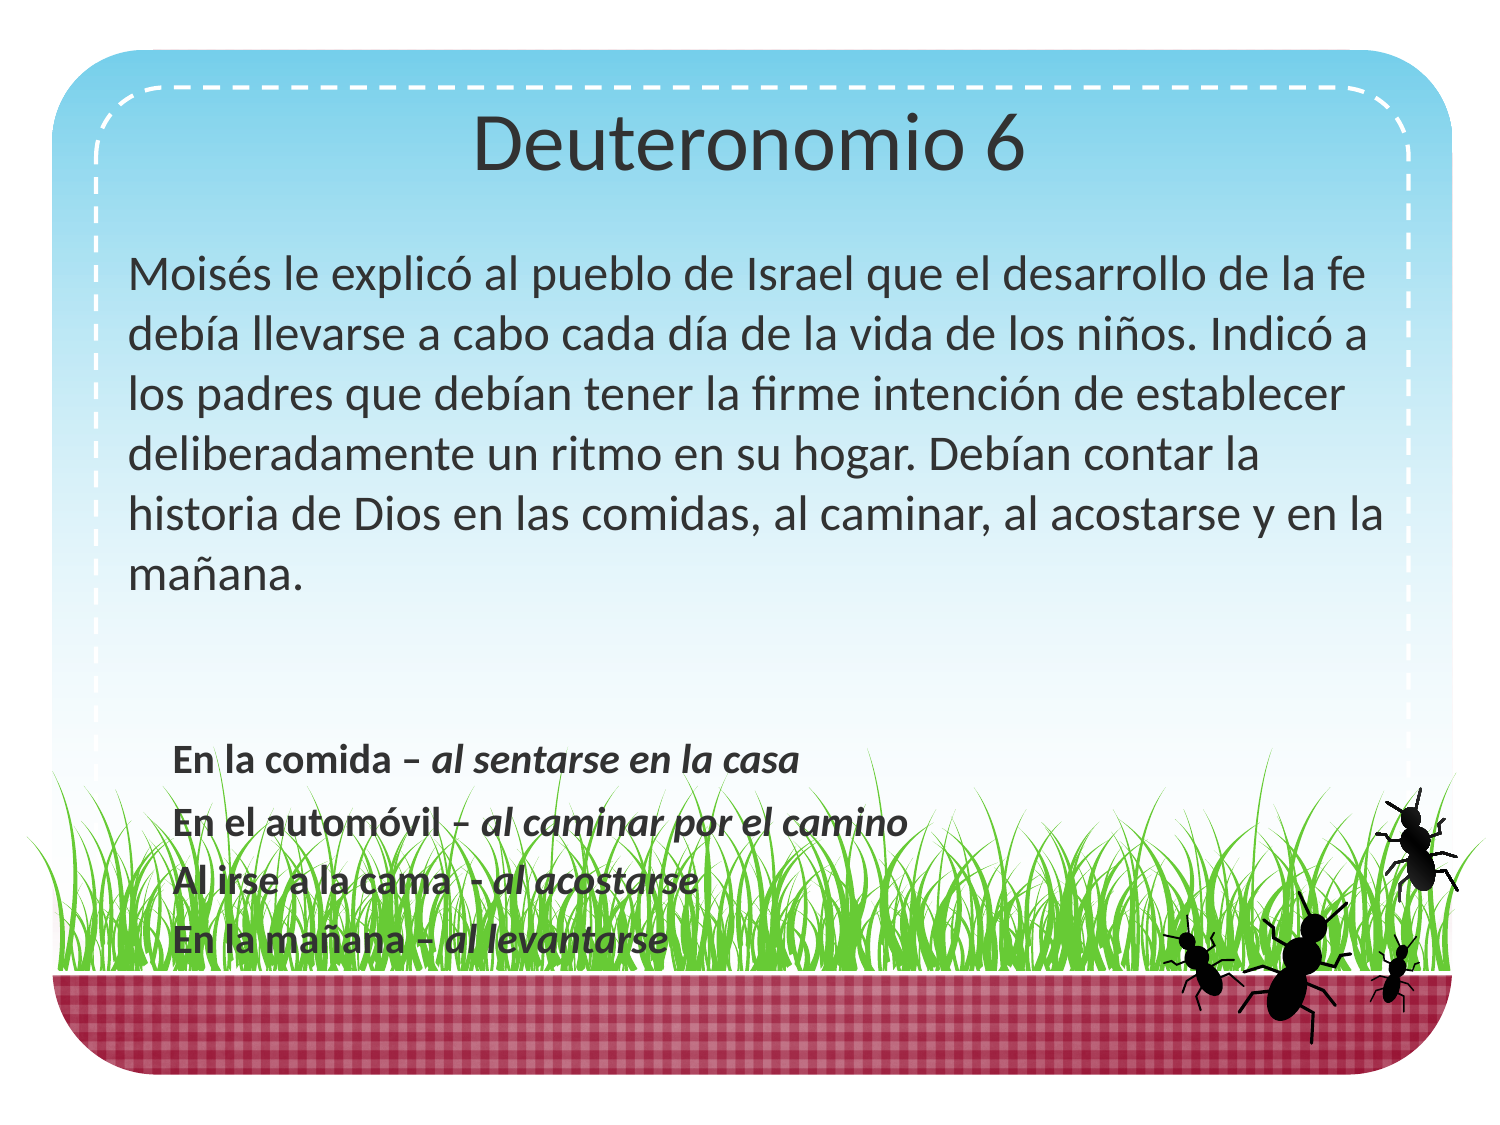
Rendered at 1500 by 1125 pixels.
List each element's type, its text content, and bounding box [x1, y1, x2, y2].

title Deuteronomio 6 [75, 87, 1425, 188]
list Moisés le explicó al pueblo de Israel que el desarrollo de la fe debía llevarse a cabo cada día de la vida de los niños. Indicó a los padres que debían tener la firme intención de establecer deliberadamente un ritmo en su hogar. Debían contar la historia de Dios en las comidas, al caminar, al acostarse y en la mañana. En la comida – al sentarse en la casa En el automóvil – al caminar por el camino Al irse a la cama - al acostarse En la mañana – al levantarse [112, 162, 1438, 1063]
